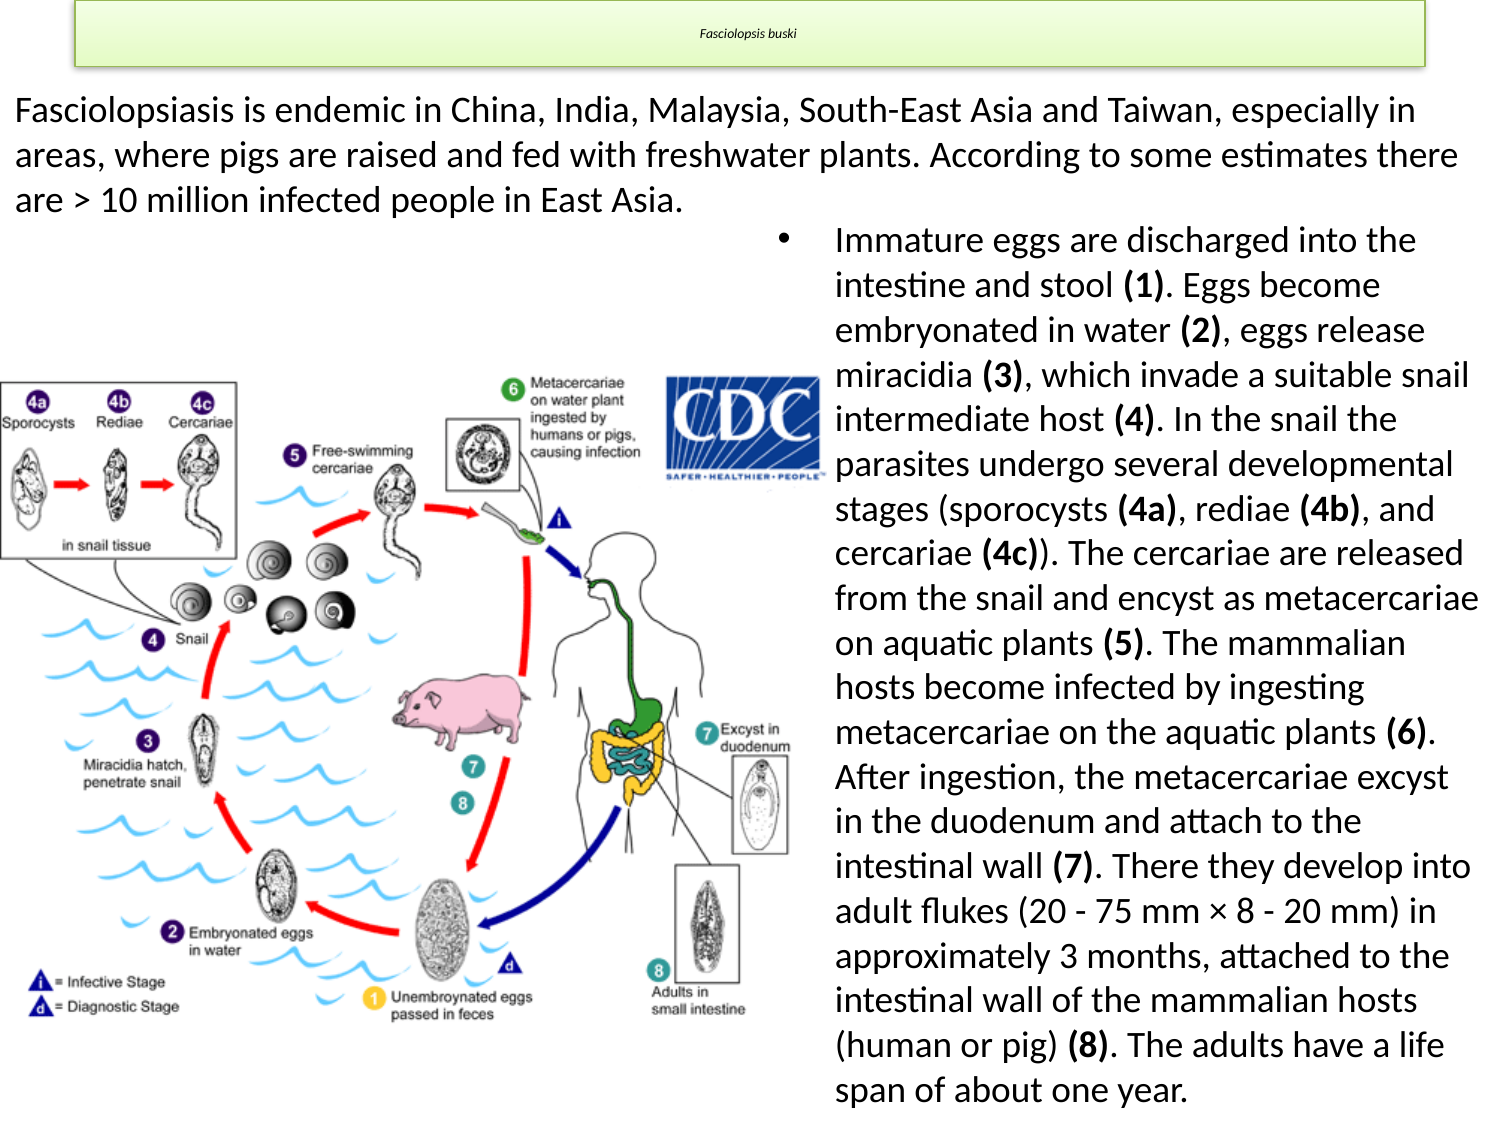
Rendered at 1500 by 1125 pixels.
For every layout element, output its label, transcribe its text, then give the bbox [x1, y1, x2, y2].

text_box Fasciolopsiasis is endemic in China, India, Malaysia, South-East Asia and Taiwan, especially in areas, where pigs are raised and fed with freshwater plants. According to some estimates there are > 10 million infected people in East Asia. [0, 78, 1500, 228]
list Immature eggs are discharged into the intestine and stool (1). Eggs become embryonated in water (2), eggs release miracidia (3), which invade a suitable snail intermediate host (4). In the snail the parasites undergo several developmental stages (sporocysts (4a), rediae (4b), and cercariae (4c)). The cercariae are released from the snail and encyst as metacercariae on aquatic plants (5). The mammalian hosts become infected by ingesting metacercariae on the aquatic plants (6). After ingestion, the metacercariae excyst in the duodenum and attach to the intestinal wall (7). There they develop into adult flukes (20 - 75 mm × 8 - 20 mm) in approximately 3 months, attached to the intestinal wall of the mammalian hosts (human or pig) (8). The adults have a life span of about one year. [762, 228, 1500, 1125]
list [0, 372, 827, 1024]
title Fasciolopsis buski [74, 0, 1426, 67]
